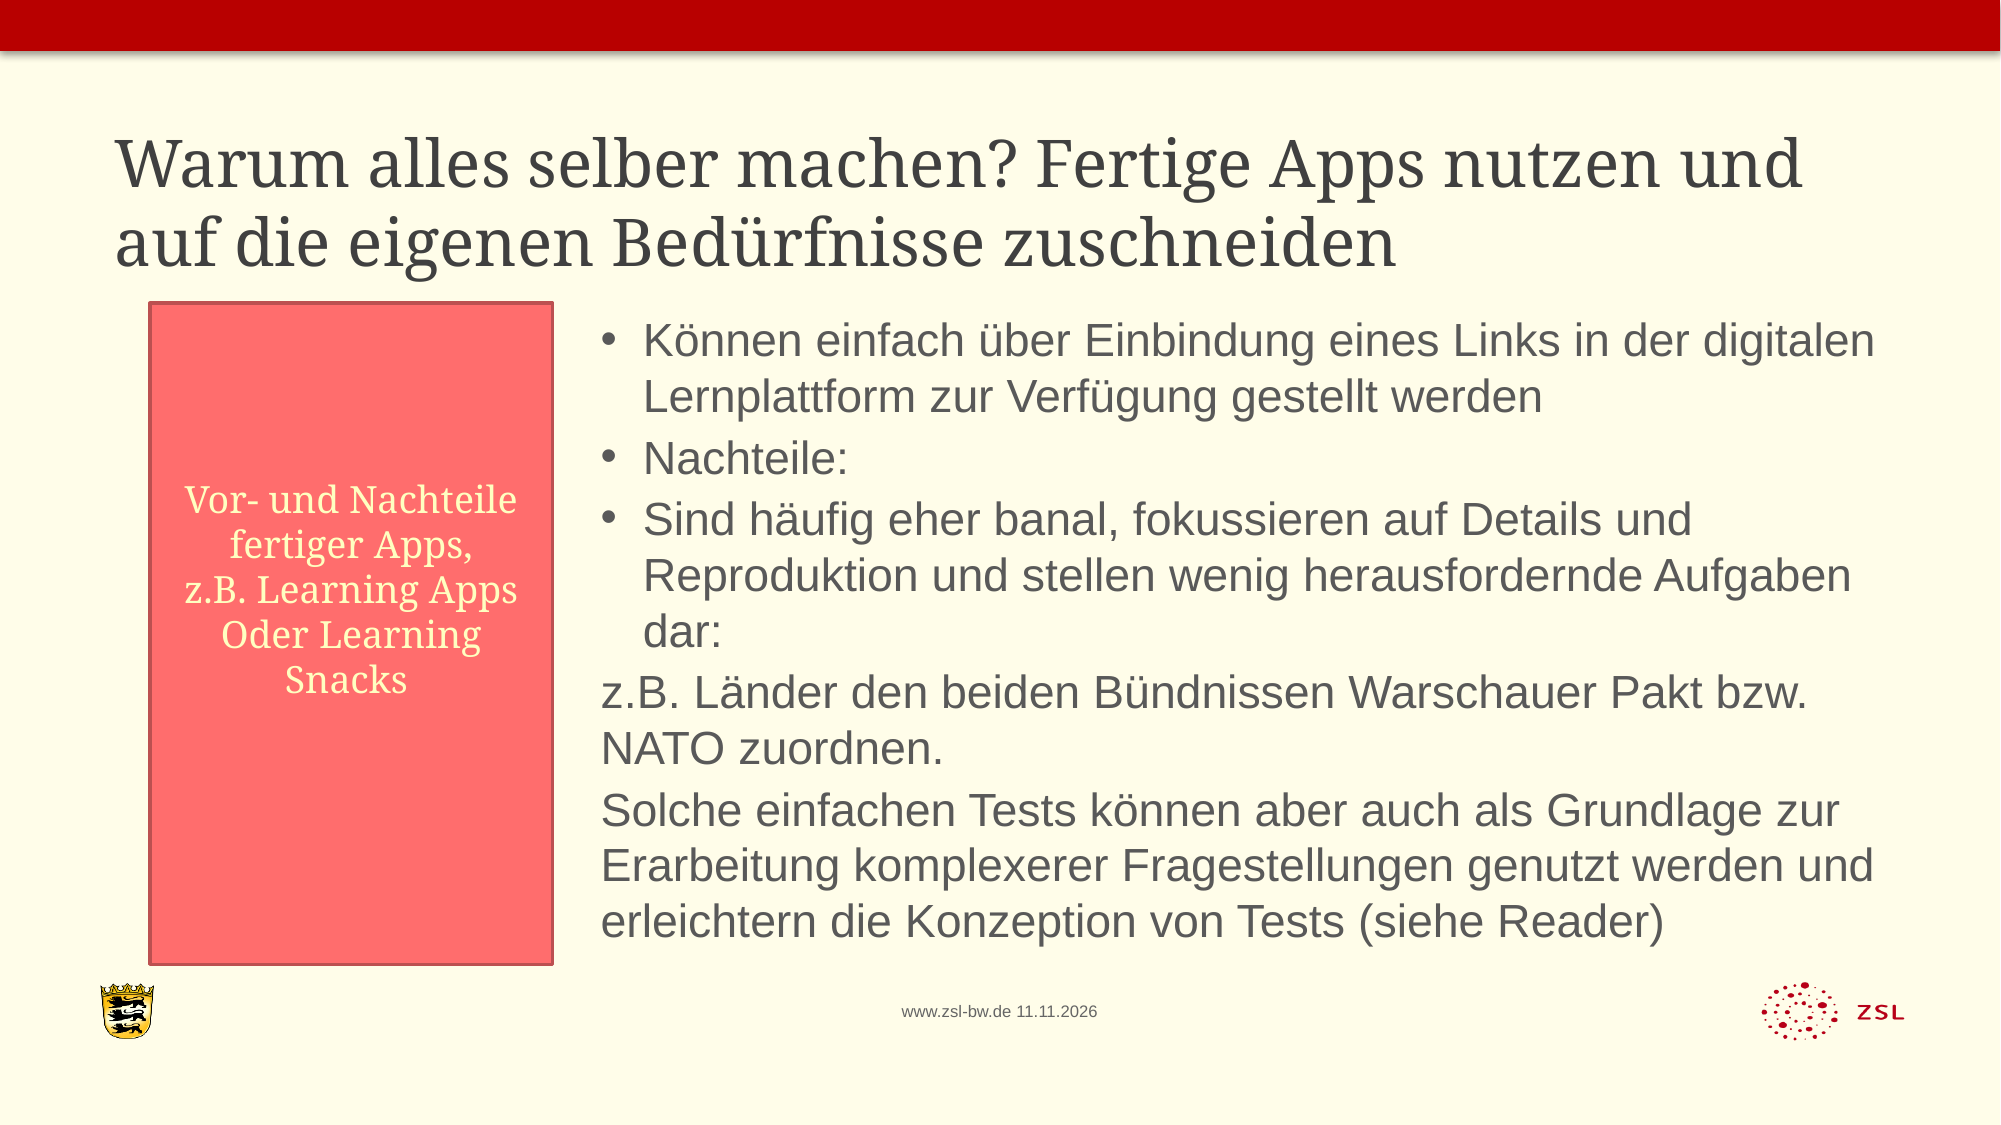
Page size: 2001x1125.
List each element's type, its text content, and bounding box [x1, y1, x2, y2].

picture [98, 981, 156, 1041]
text_box Vor- und Nachteile fertiger Apps, z.B. Learning Apps Oder Learning Snacks [148, 301, 554, 966]
picture [1760, 981, 1905, 1041]
title Warum alles selber machen? Fertige Apps nutzen und auf die eigenen Bedürfnisse zuschneiden [99, 113, 1900, 289]
list Können einfach über Einbindung eines Links in der digitalen Lernplattform zur Verfügung gestellt werden Nachteile: Sind häufig eher banal, fokussieren auf Details und Reproduktion und stellen wenig herausfordernde Aufgaben dar: z.B. Länder den beiden Bündnissen Warschauer Pakt bzw. NATO zuordnen. Solche einfachen Tests können aber auch als Grundlage zur Erarbeitung komplexerer Fragestellungen genutzt werden und erleichtern die Konzeption von Tests (siehe Reader) [567, 302, 1900, 965]
